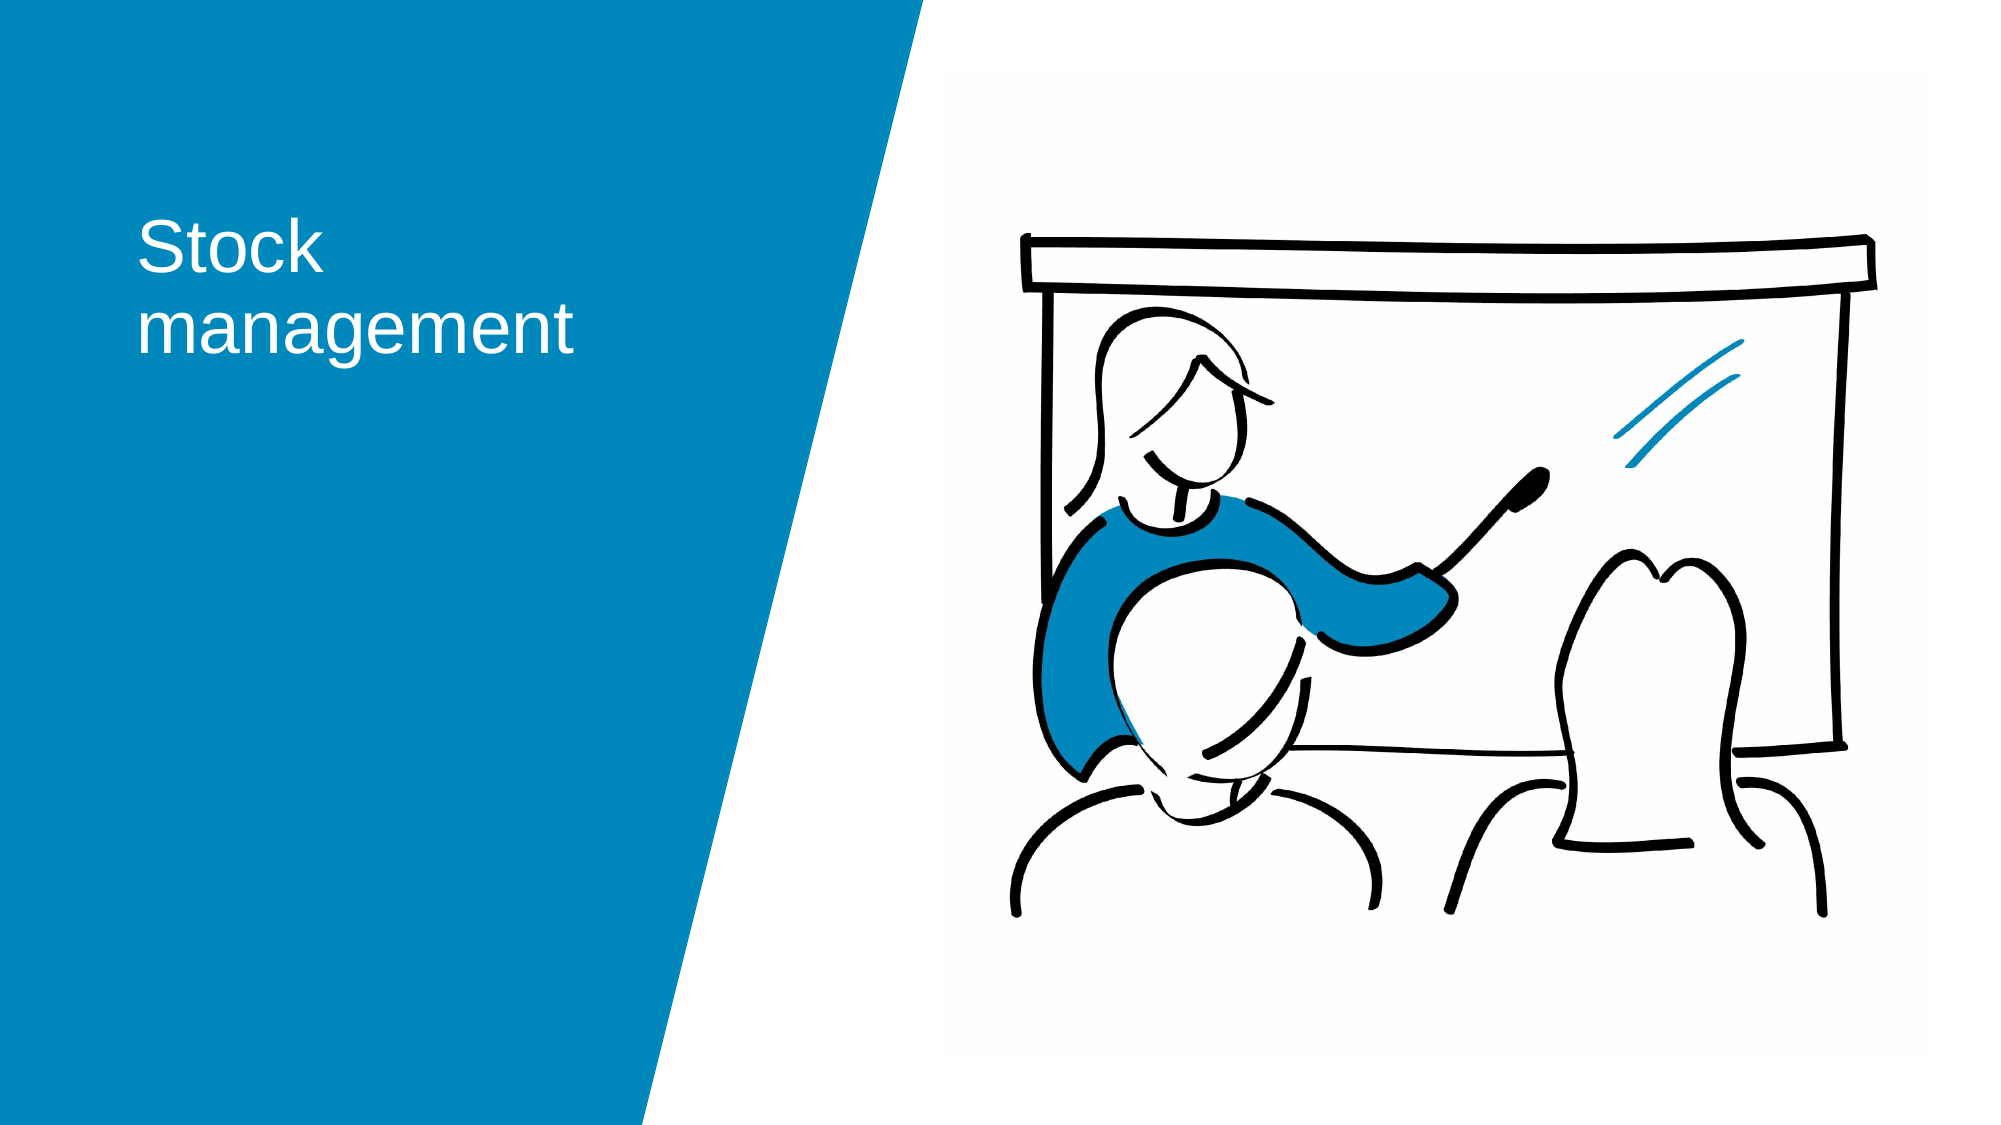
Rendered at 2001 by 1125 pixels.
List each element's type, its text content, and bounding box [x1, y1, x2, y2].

title Stock management [136, 0, 775, 371]
picture [944, 68, 1932, 1056]
